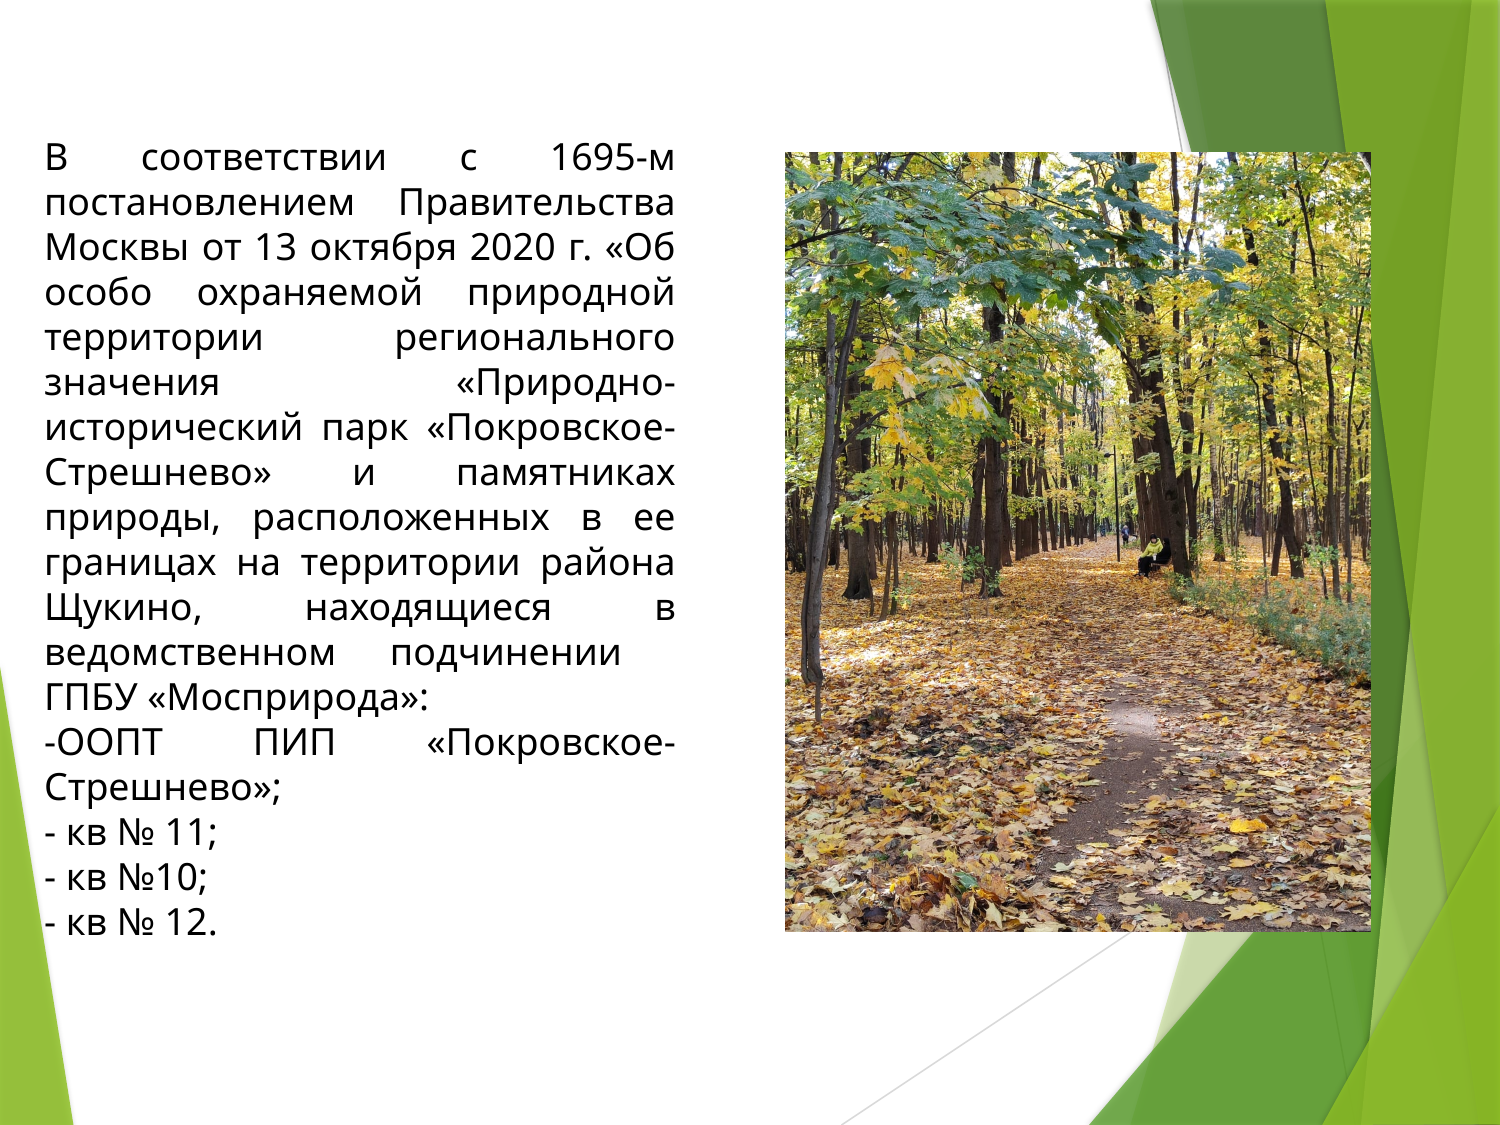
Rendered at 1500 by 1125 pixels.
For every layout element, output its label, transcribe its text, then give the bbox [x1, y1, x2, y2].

picture [784, 151, 1371, 933]
text_box В соответствии с 1695-м постановлением Правительства Москвы от 13 октября 2020 г. «Об особо охраняемой природной территории регионального значения «Природно-исторический парк «Покровское-Стрешнево» и памятниках природы, расположенных в ее границах на территории района Щукино, находящиеся в ведомственном подчинении ГПБУ «Мосприрода»: -ООПТ ПИП «Покровское-Стрешнево»; - кв № 11; - кв №10; - кв № 12. [29, 125, 691, 951]
